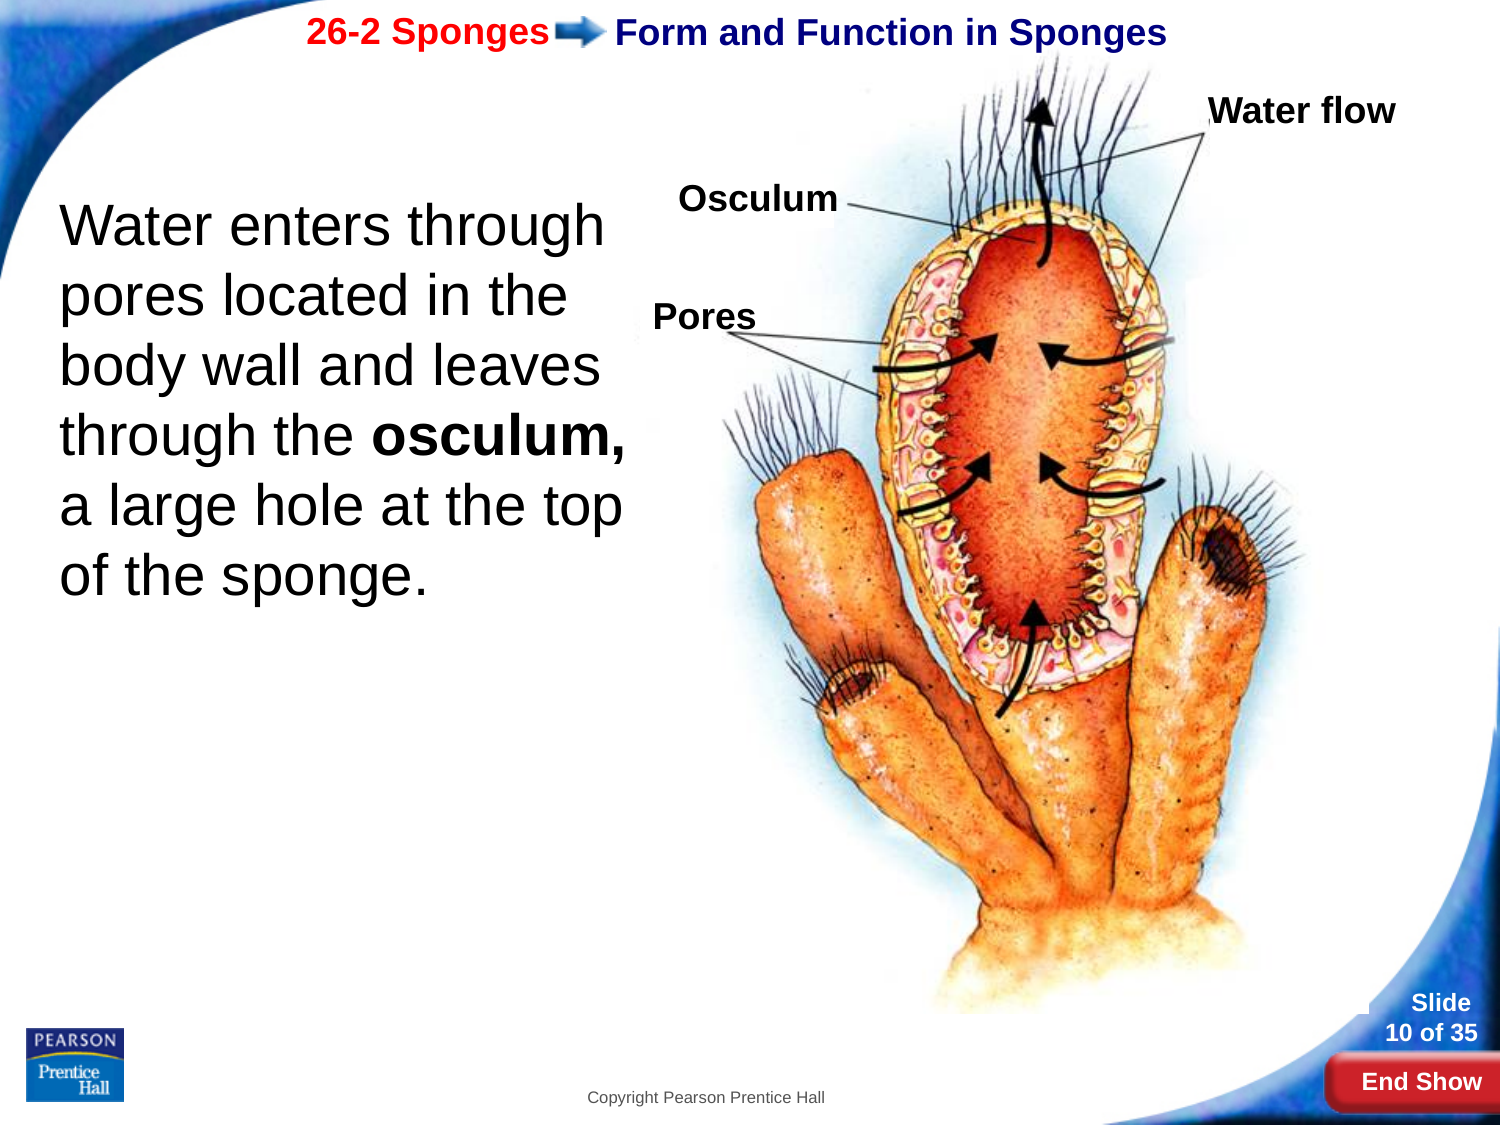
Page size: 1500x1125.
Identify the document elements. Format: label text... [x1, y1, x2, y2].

title Form and Function in Sponges [599, 0, 1269, 76]
text_box Water flow [1374, 78, 1413, 139]
list Water enters through pores located in the body wall and leaves through the osculum, a large hole at the top of the sponge. [44, 179, 617, 976]
picture [0, 0, 1500, 1125]
footer Copyright Pearson Prentice Hall [468, 1078, 945, 1105]
